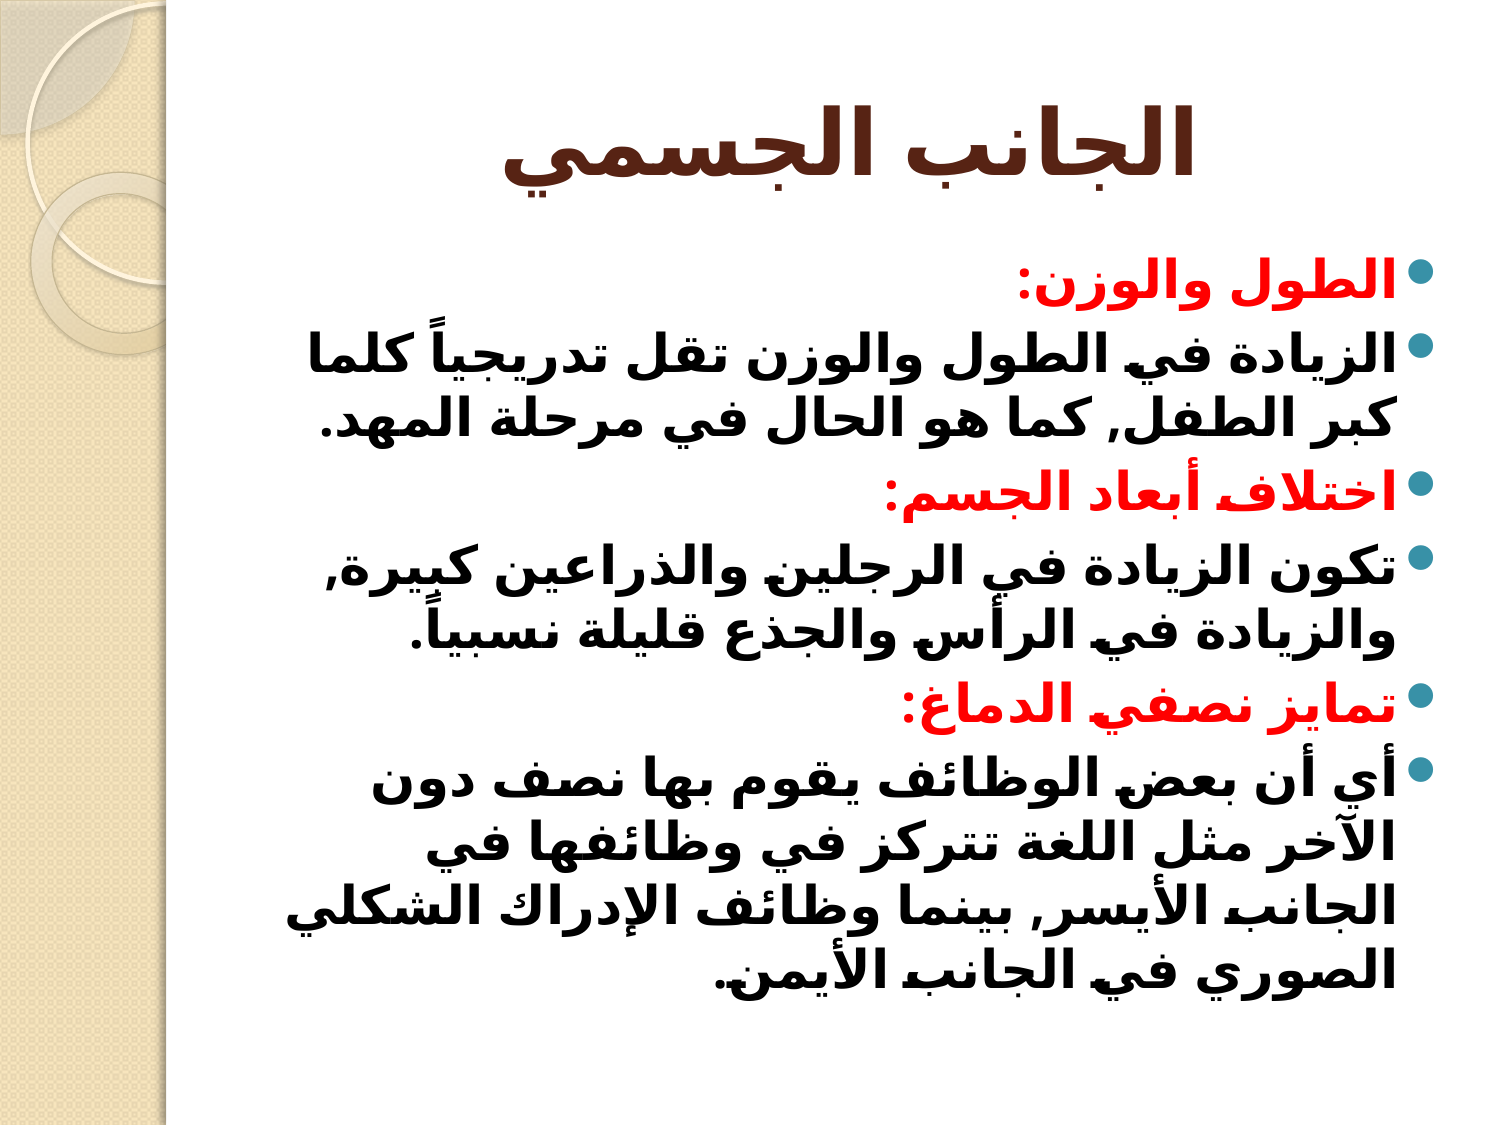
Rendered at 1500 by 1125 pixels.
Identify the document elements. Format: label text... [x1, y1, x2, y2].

list الطول والوزن: الزيادة في الطول والوزن تقل تدريجياً كلما كبر الطفل, كما هو الحال في مرحلة المهد. اختلاف أبعاد الجسم: تكون الزيادة في الرجلين والذراعين كبيرة, والزيادة في الرأس والجذع قليلة نسبياً. تمايز نصفي الدماغ: أي أن بعض الوظائف يقوم بها نصف دون الآخر مثل اللغة تتركز في وظائفها في الجانب الأيسر, بينما وظائف الإدراك الشكلي الصوري في الجانب الأيمن. [235, 237, 1466, 1025]
title الجانب الجسمي [235, 45, 1466, 233]
